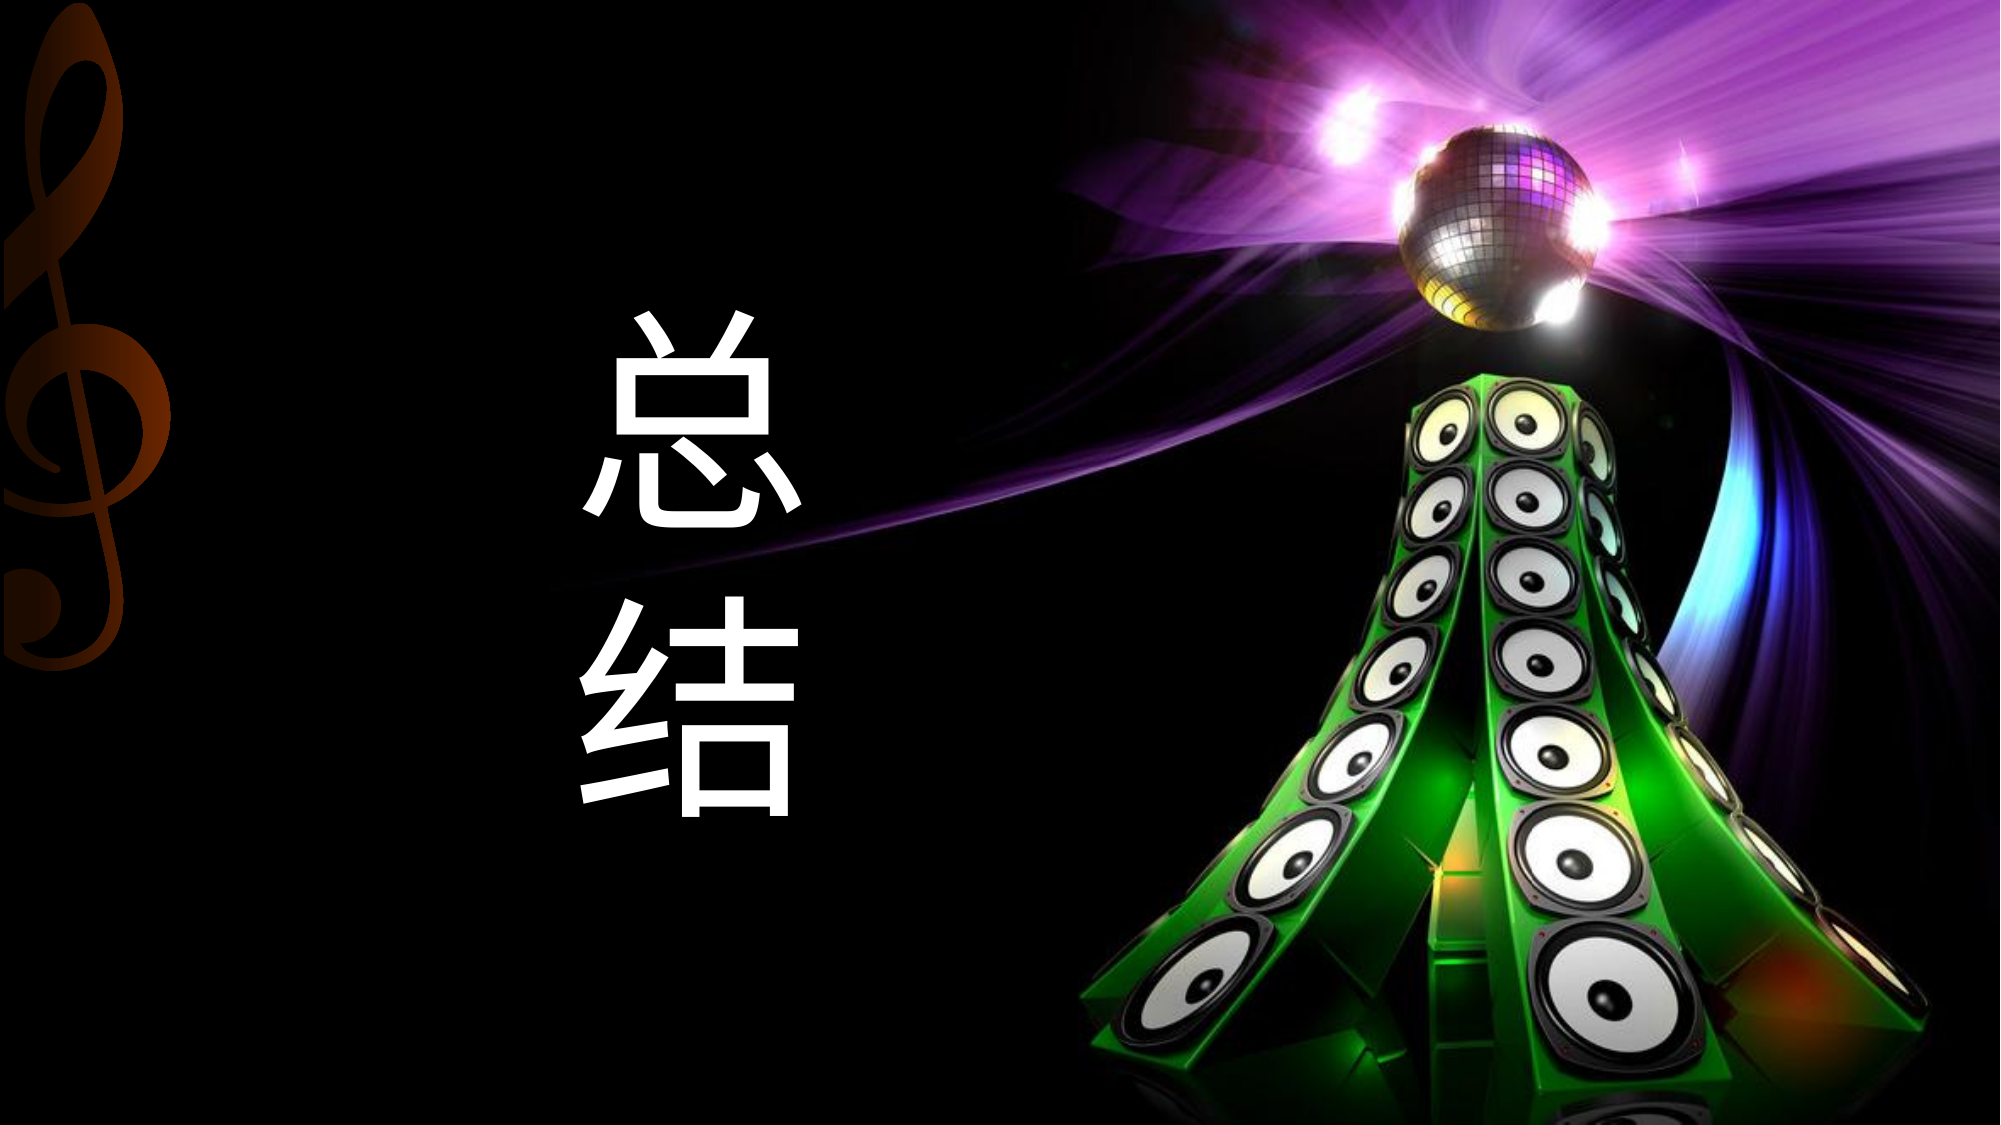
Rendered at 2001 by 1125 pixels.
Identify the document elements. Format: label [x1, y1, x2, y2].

text_box [264, 0, 2000, 1125]
